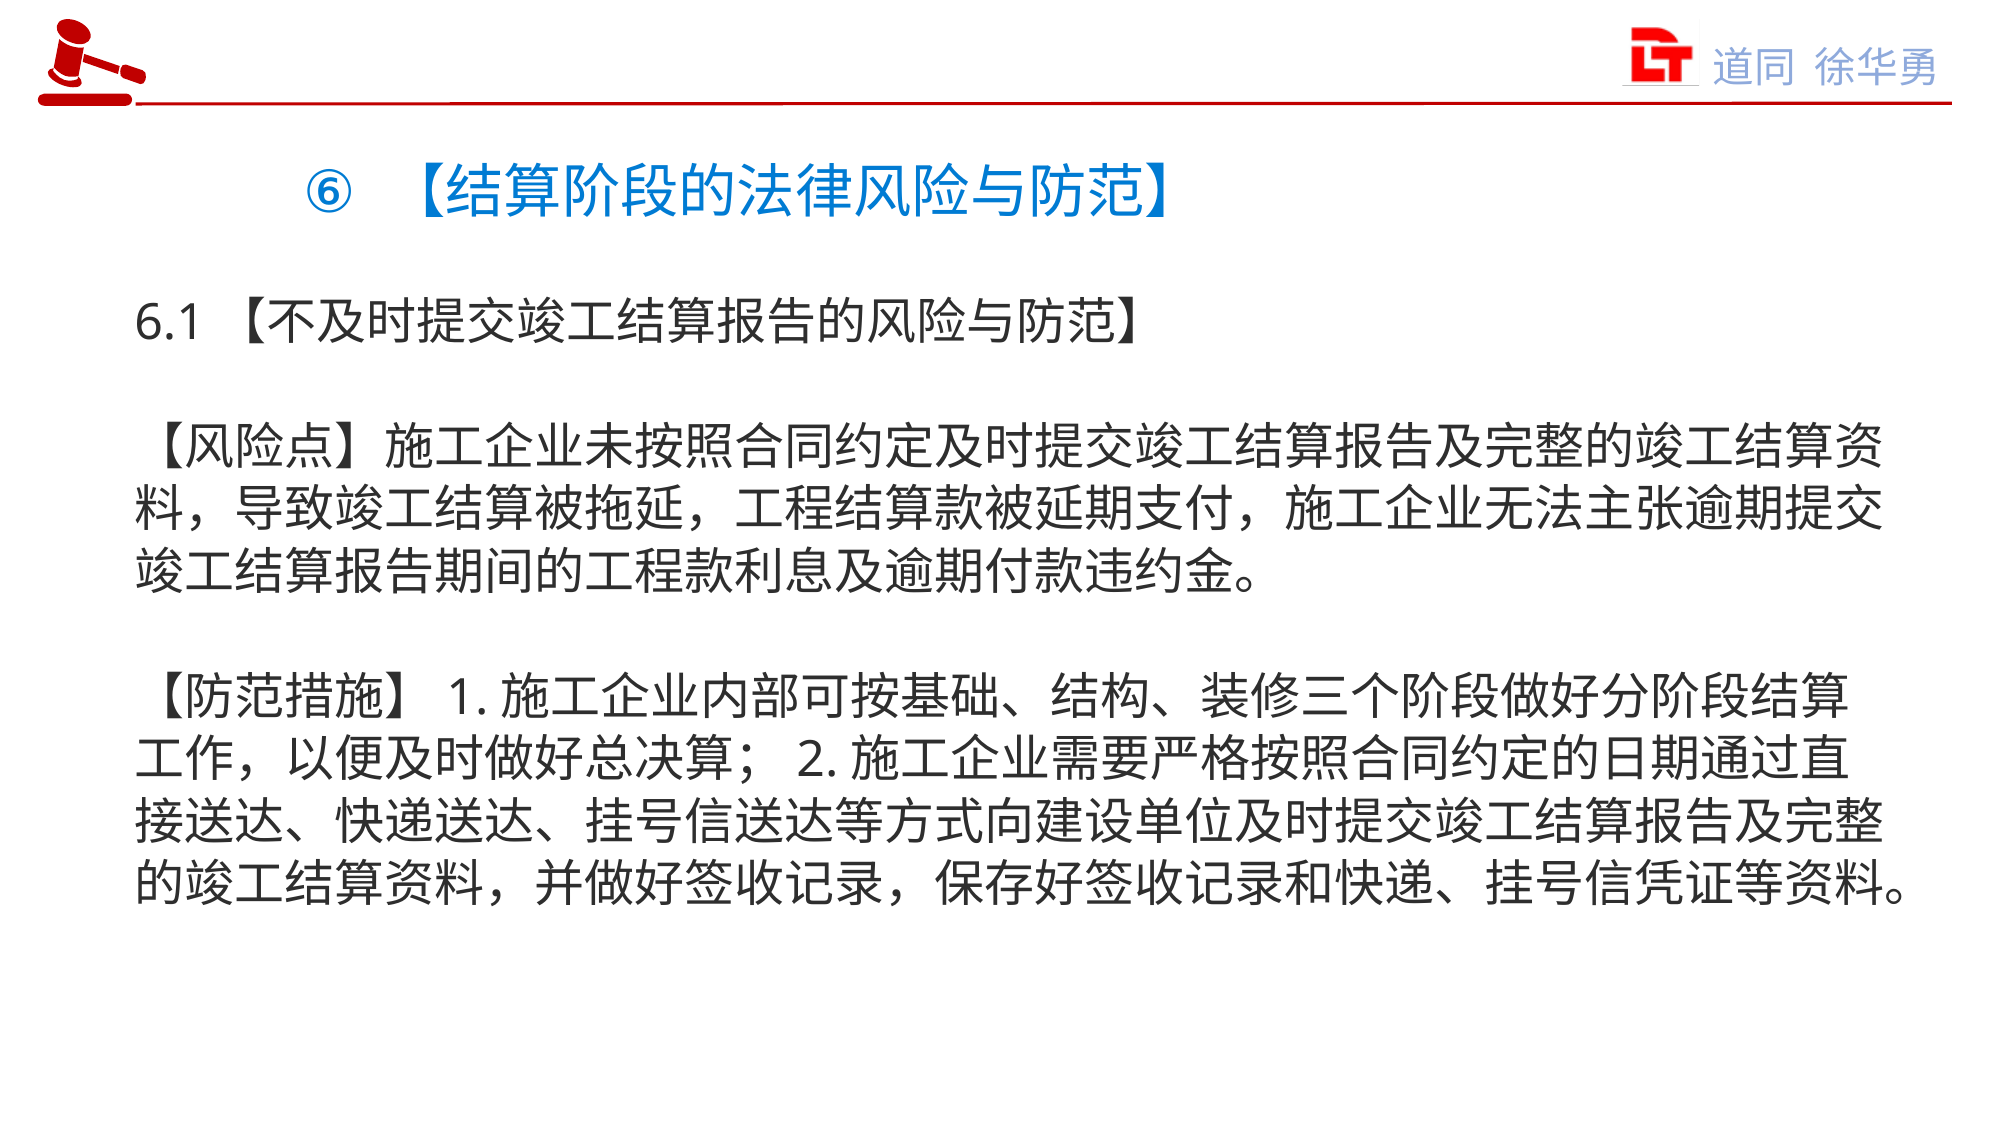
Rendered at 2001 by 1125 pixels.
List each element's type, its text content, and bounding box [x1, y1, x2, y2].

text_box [37, 17, 1954, 106]
text_box 【结算阶段的法律风险与防范】 6.1【不及时提交竣工结算报告的风险与防范】 【风险点】施工企业未按照合同约定及时提交竣工结算报告及完整的竣工结算资料，导致竣工结算被拖延，工程结算款被延期支付，施工企业无法主张逾期提交竣工结算报告期间的工程款利息及逾期付款违约金。 【防范措施】1.施工企业内部可按基础、结构、装修三个阶段做好分阶段结算工作，以便及时做好总决算；2.施工企业需要严格按照合同约定的日期通过直接送达、快递送达、挂号信送达等方式向建设单位及时提交竣工结算报告及完整的竣工结算资料，并做好签收记录，保存好签收记录和快递、挂号信凭证等资料。 [119, 154, 1900, 920]
picture [1622, 19, 1699, 97]
